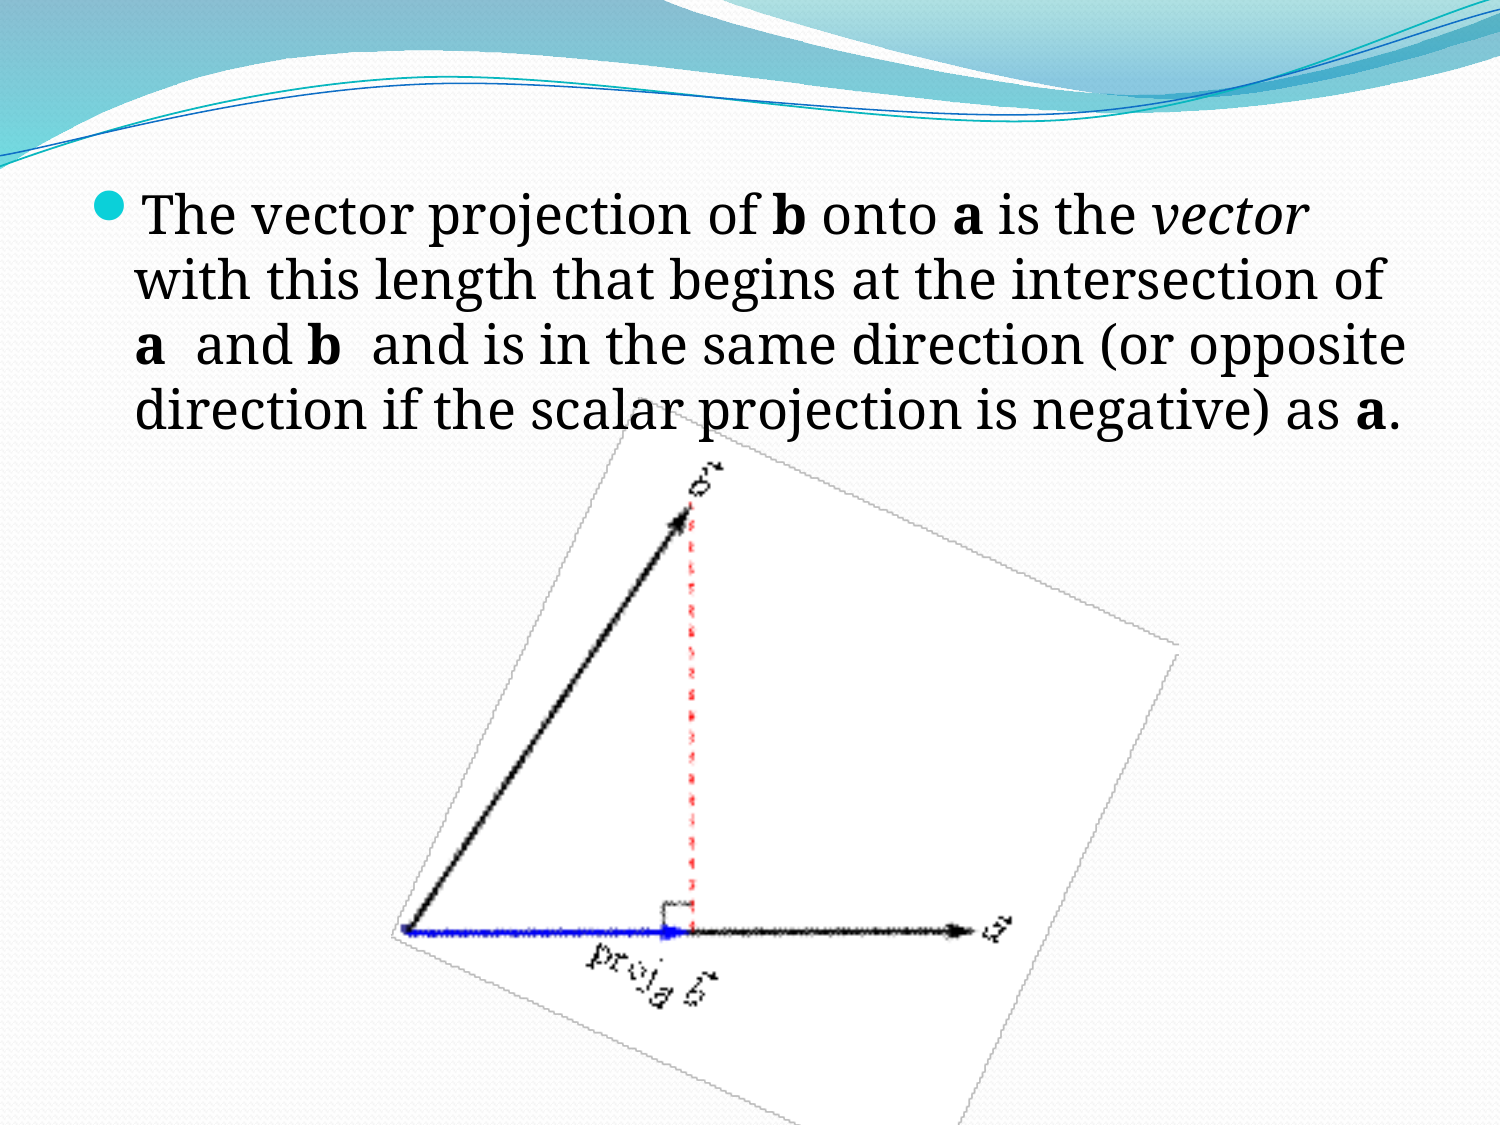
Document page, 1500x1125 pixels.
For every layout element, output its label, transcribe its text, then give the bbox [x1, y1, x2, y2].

list The vector projection of b onto a is the vector with this length that begins at the intersection of a and b and is in the same direction (or opposite direction if the scalar projection is negative) as a. [75, 172, 1425, 457]
picture [488, 457, 1082, 1088]
picture [746, 1098, 968, 1125]
picture [393, 741, 483, 979]
picture [1086, 606, 1179, 846]
